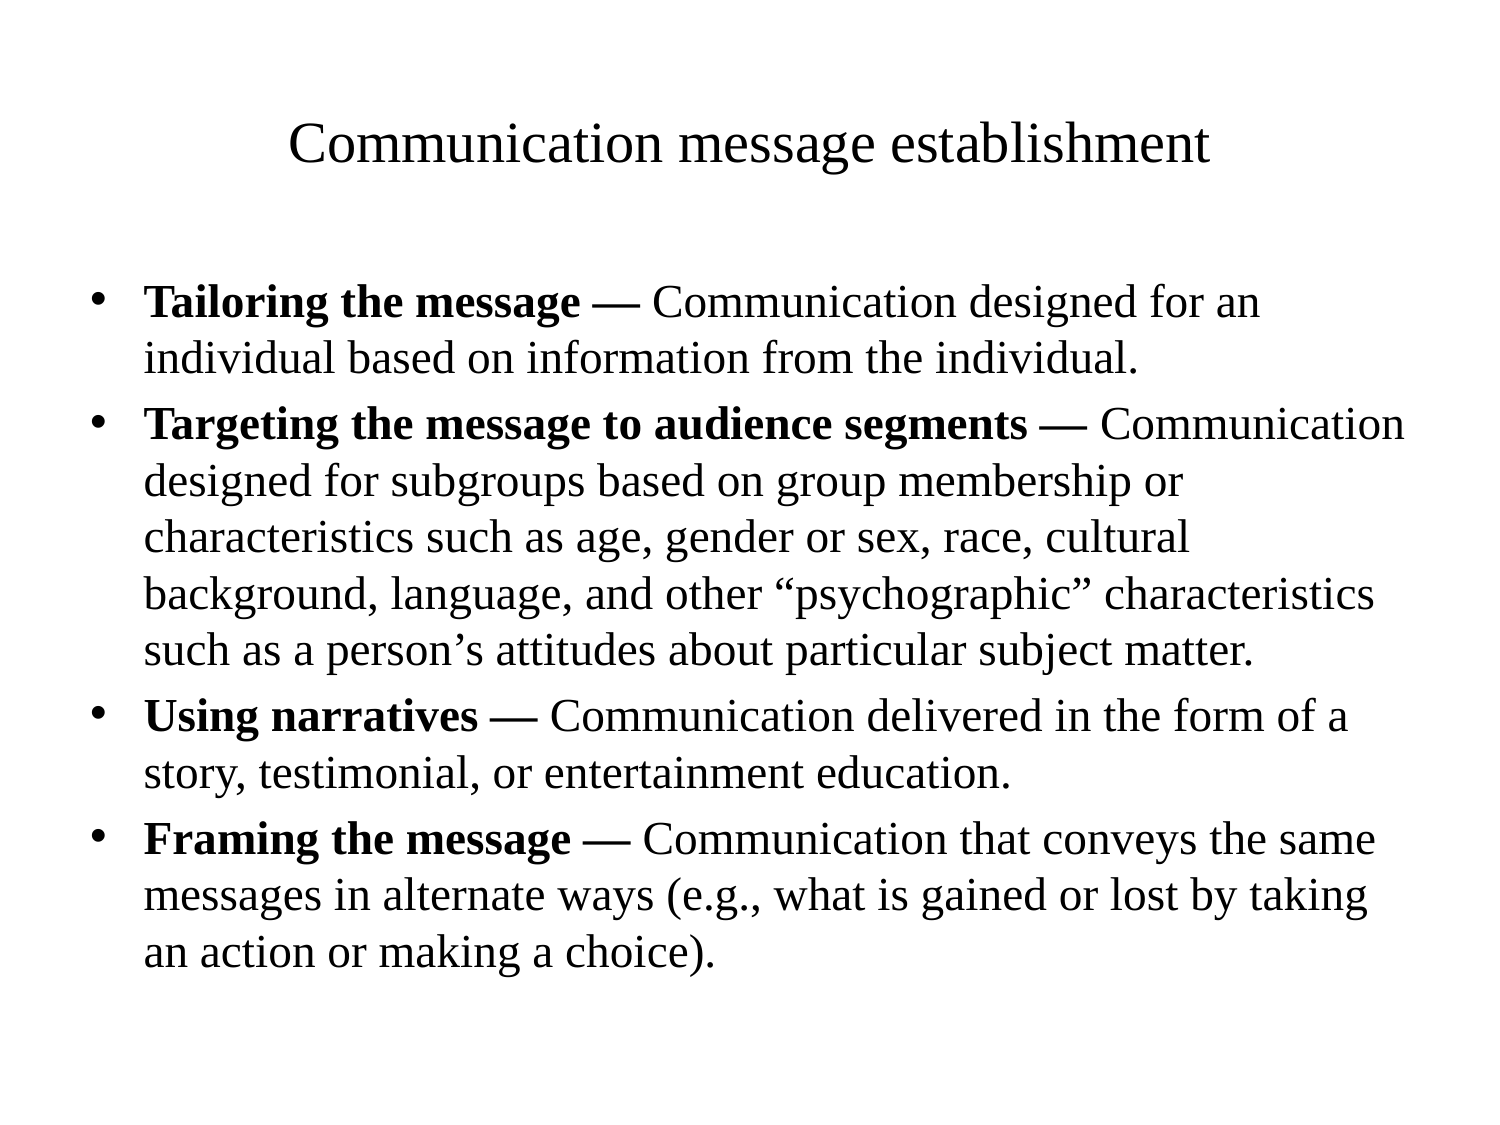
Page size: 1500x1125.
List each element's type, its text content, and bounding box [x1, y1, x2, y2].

title Communication message establishment [75, 45, 1425, 233]
list Tailoring the message — Communication designed for an individual based on information from the individual. Targeting the message to audience segments — Communication designed for subgroups based on group membership or characteristics such as age, gender or sex, race, cultural background, language, and other “psychographic” characteristics such as a person’s attitudes about particular subject matter. Using narratives — Communication delivered in the form of a story, testimonial, or entertainment education. Framing the message — Communication that conveys the same messages in alternate ways (e.g., what is gained or lost by taking an action or making a choice). [75, 262, 1425, 1005]
